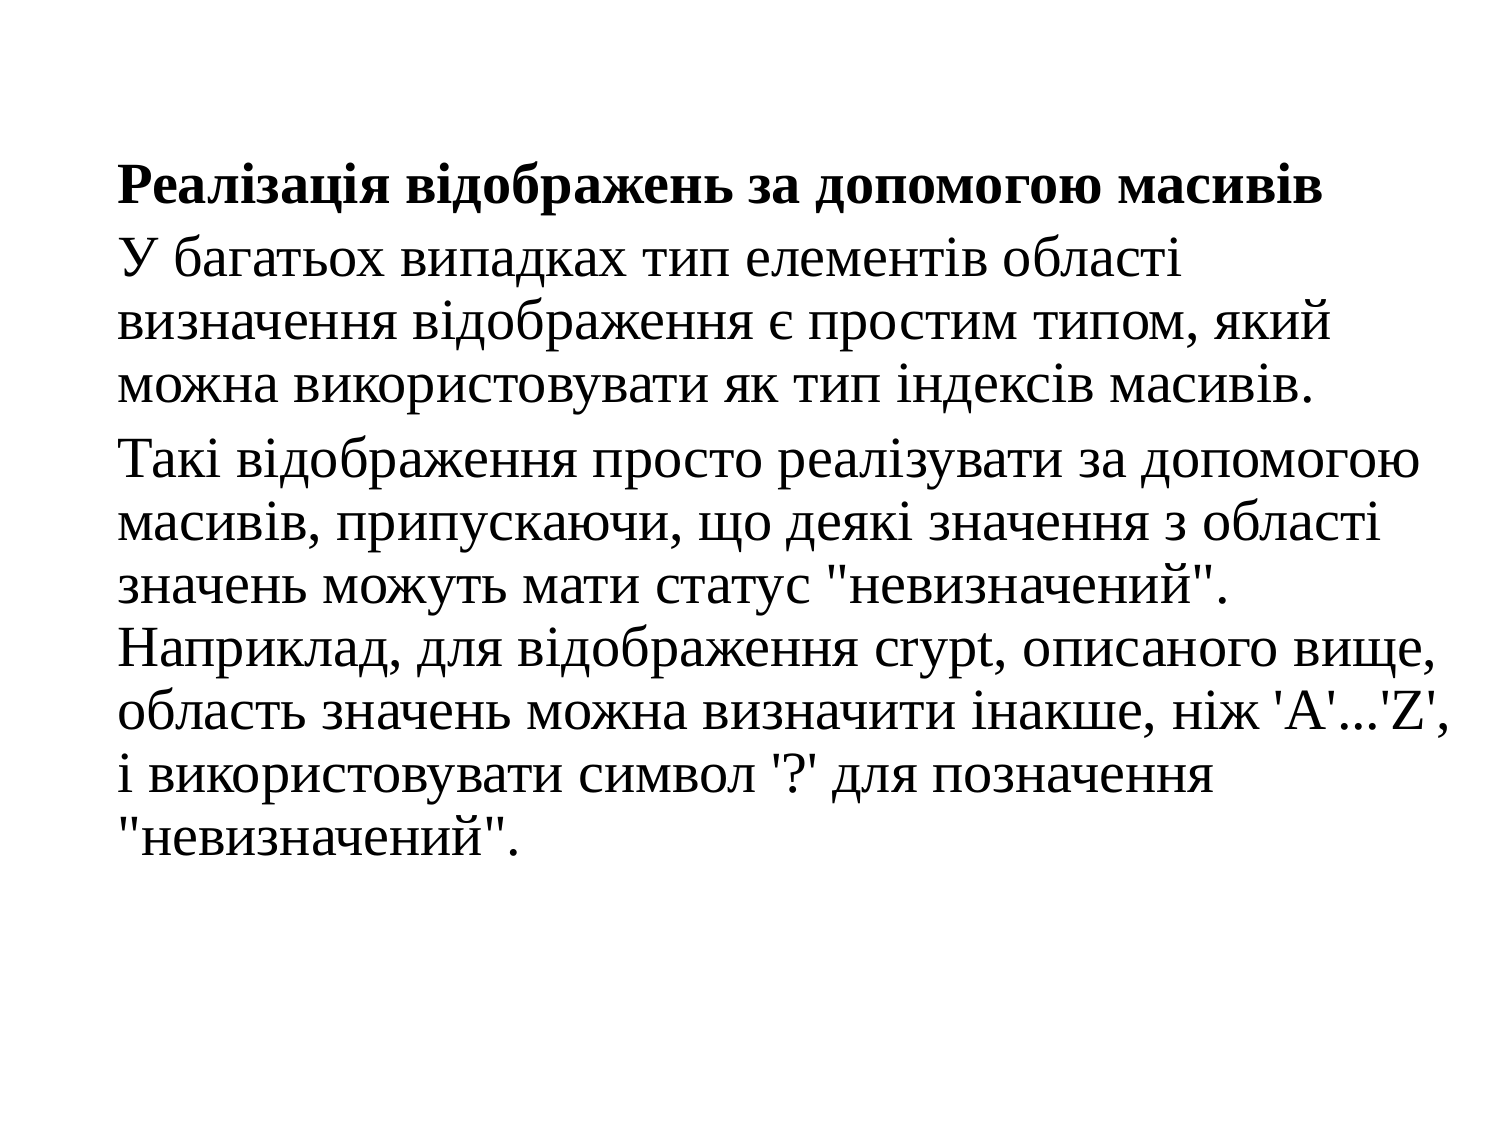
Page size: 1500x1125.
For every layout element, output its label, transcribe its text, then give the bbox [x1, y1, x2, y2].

list Реалізація відображень за допомогою масивів У багатьох випадках тип елементів області визначення відображення є простим типом, який можна використовувати як тип індексів масивів. Такі відображення просто реалізувати за допомогою масивів, припускаючи, що деякі значення з області значень можуть мати статус "невизначений". Наприклад, для відображення crypt, описаного вище, область значень можна визначити інакше, ніж 'A'...'Z', і використовувати символ '?' для позначення "невизначений". [0, 137, 1500, 1125]
